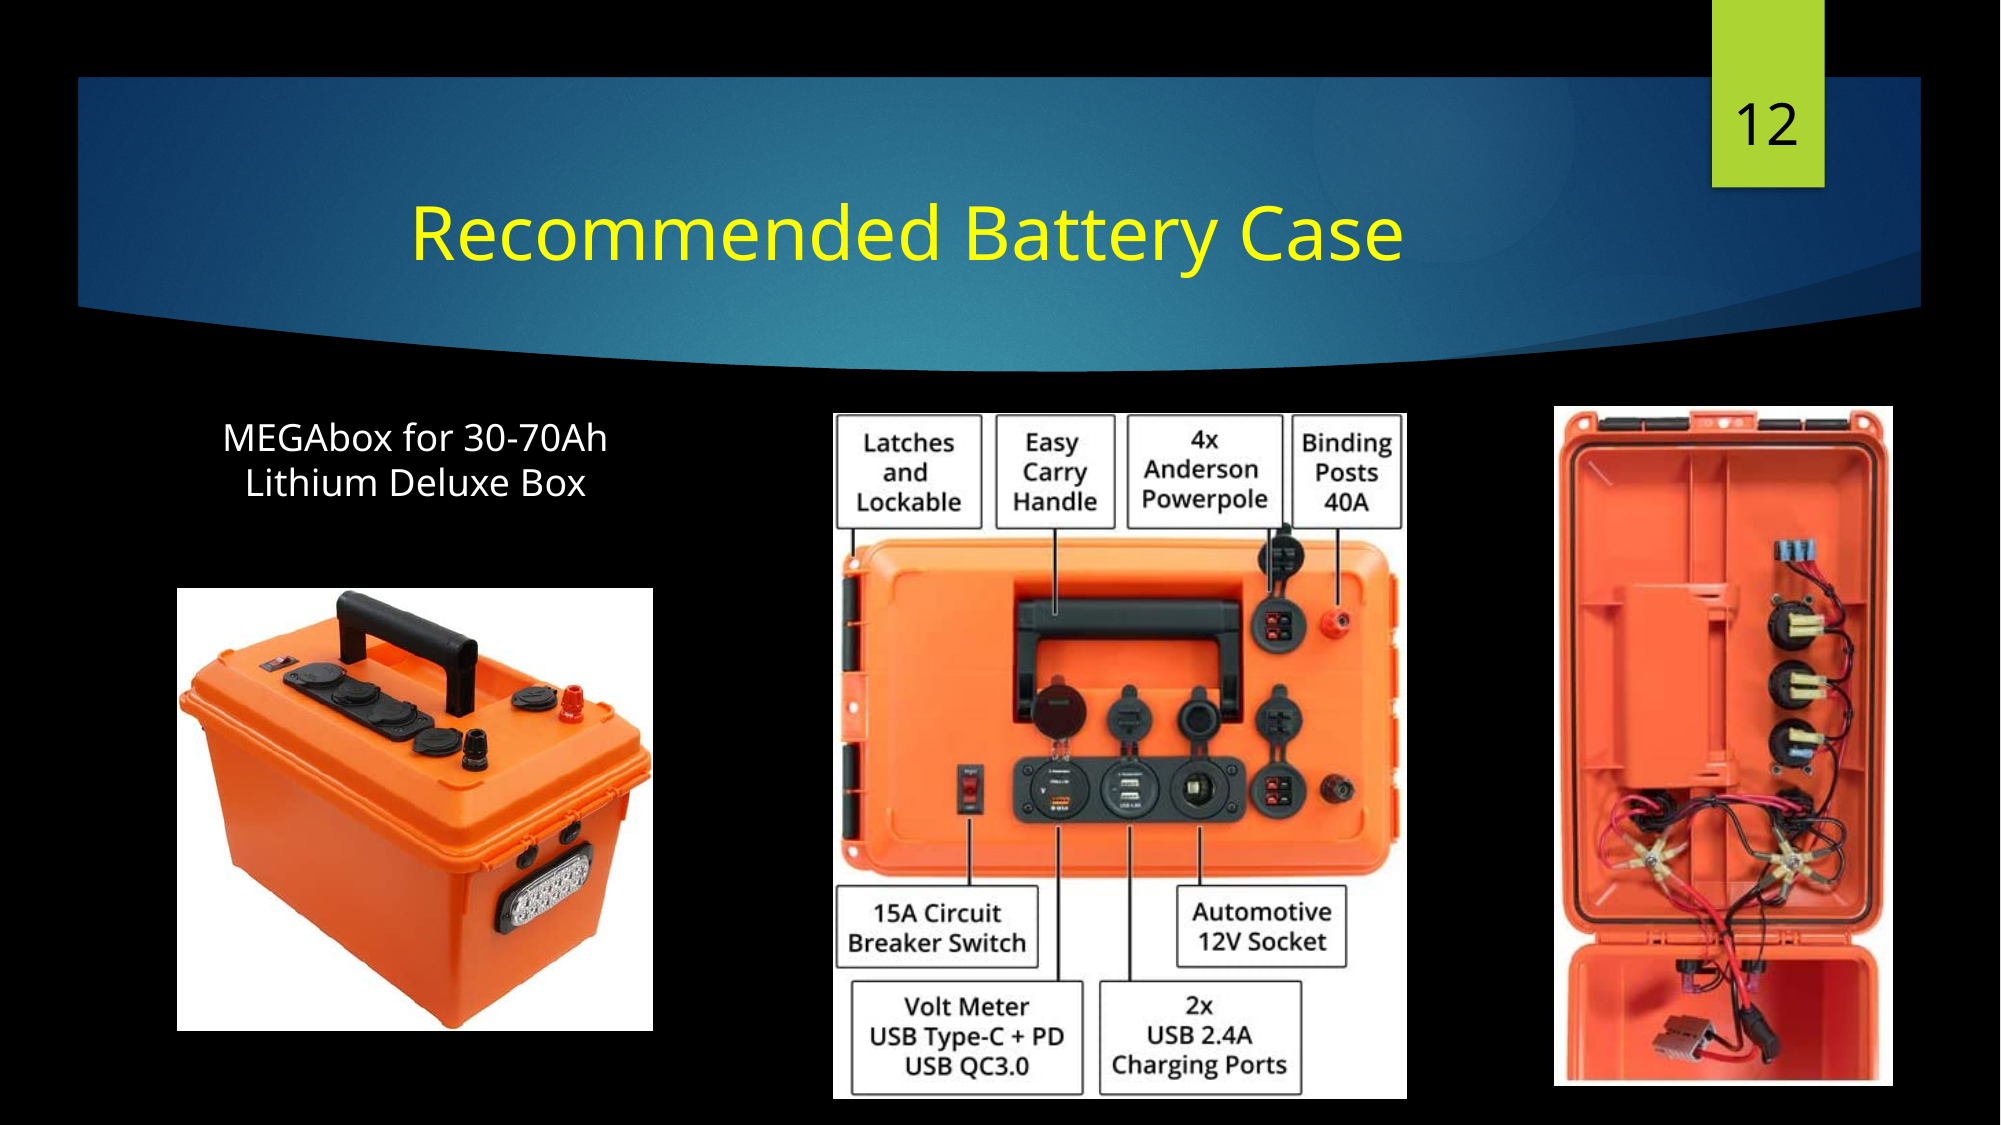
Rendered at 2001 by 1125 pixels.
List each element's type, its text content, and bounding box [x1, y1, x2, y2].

text_box MEGAbox for 30-70Ah Lithium Deluxe Box [177, 406, 653, 512]
slide_number 12 [1698, 48, 1836, 175]
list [177, 588, 654, 1032]
title Recommended Battery Case [189, 116, 1627, 345]
picture [833, 413, 1407, 1100]
picture [1554, 406, 1893, 1086]
